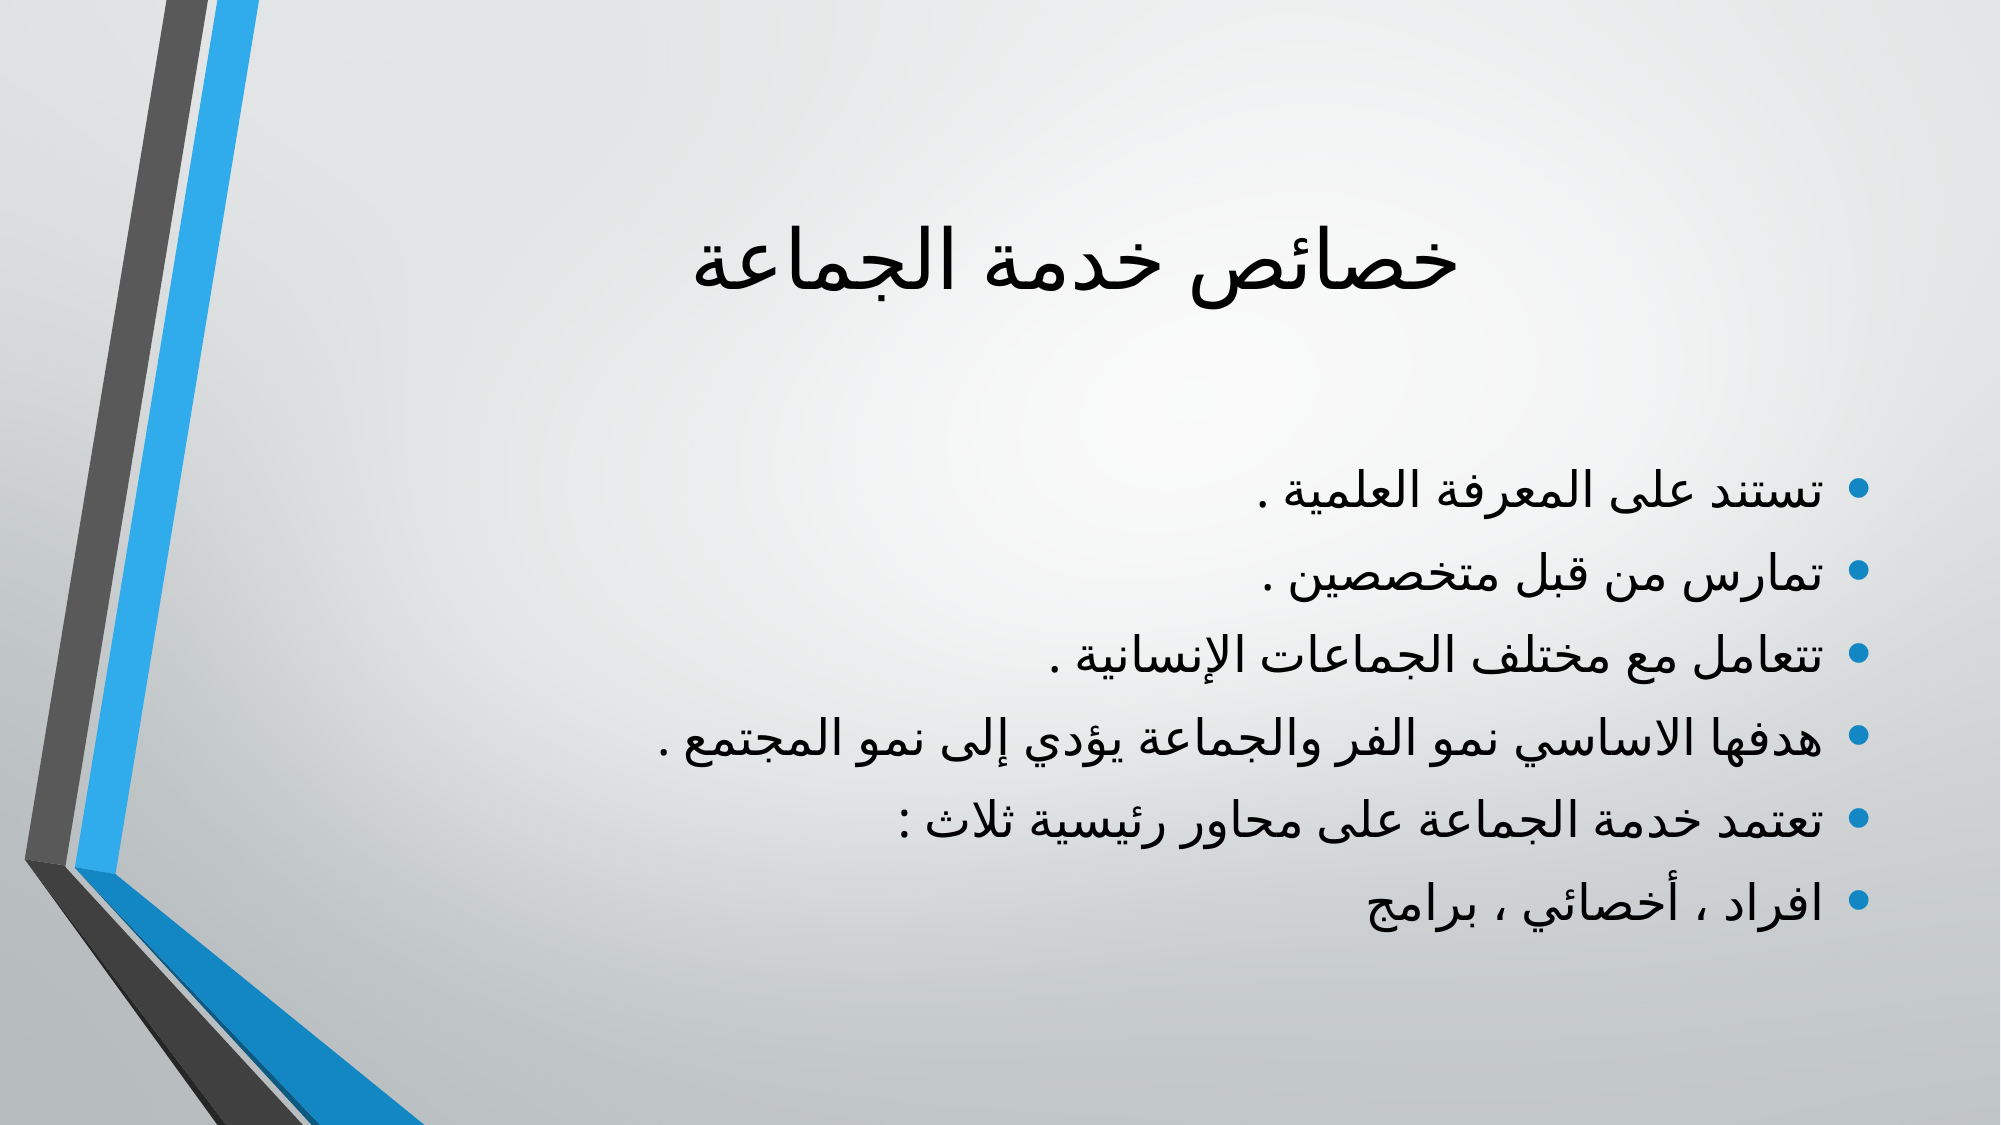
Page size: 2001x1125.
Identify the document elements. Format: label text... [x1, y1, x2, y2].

list تستند على المعرفة العلمية . تمارس من قبل متخصصين . تتعامل مع مختلف الجماعات الإنسانية . هدفها الاساسي نمو الفر والجماعة يؤدي إلى نمو المجتمع . تعتمد خدمة الجماعة على محاور رئيسية ثلاث : افراد ، أخصائي ، برامج [243, 437, 1887, 950]
title خصائص خدمة الجماعة [243, 112, 1887, 400]
